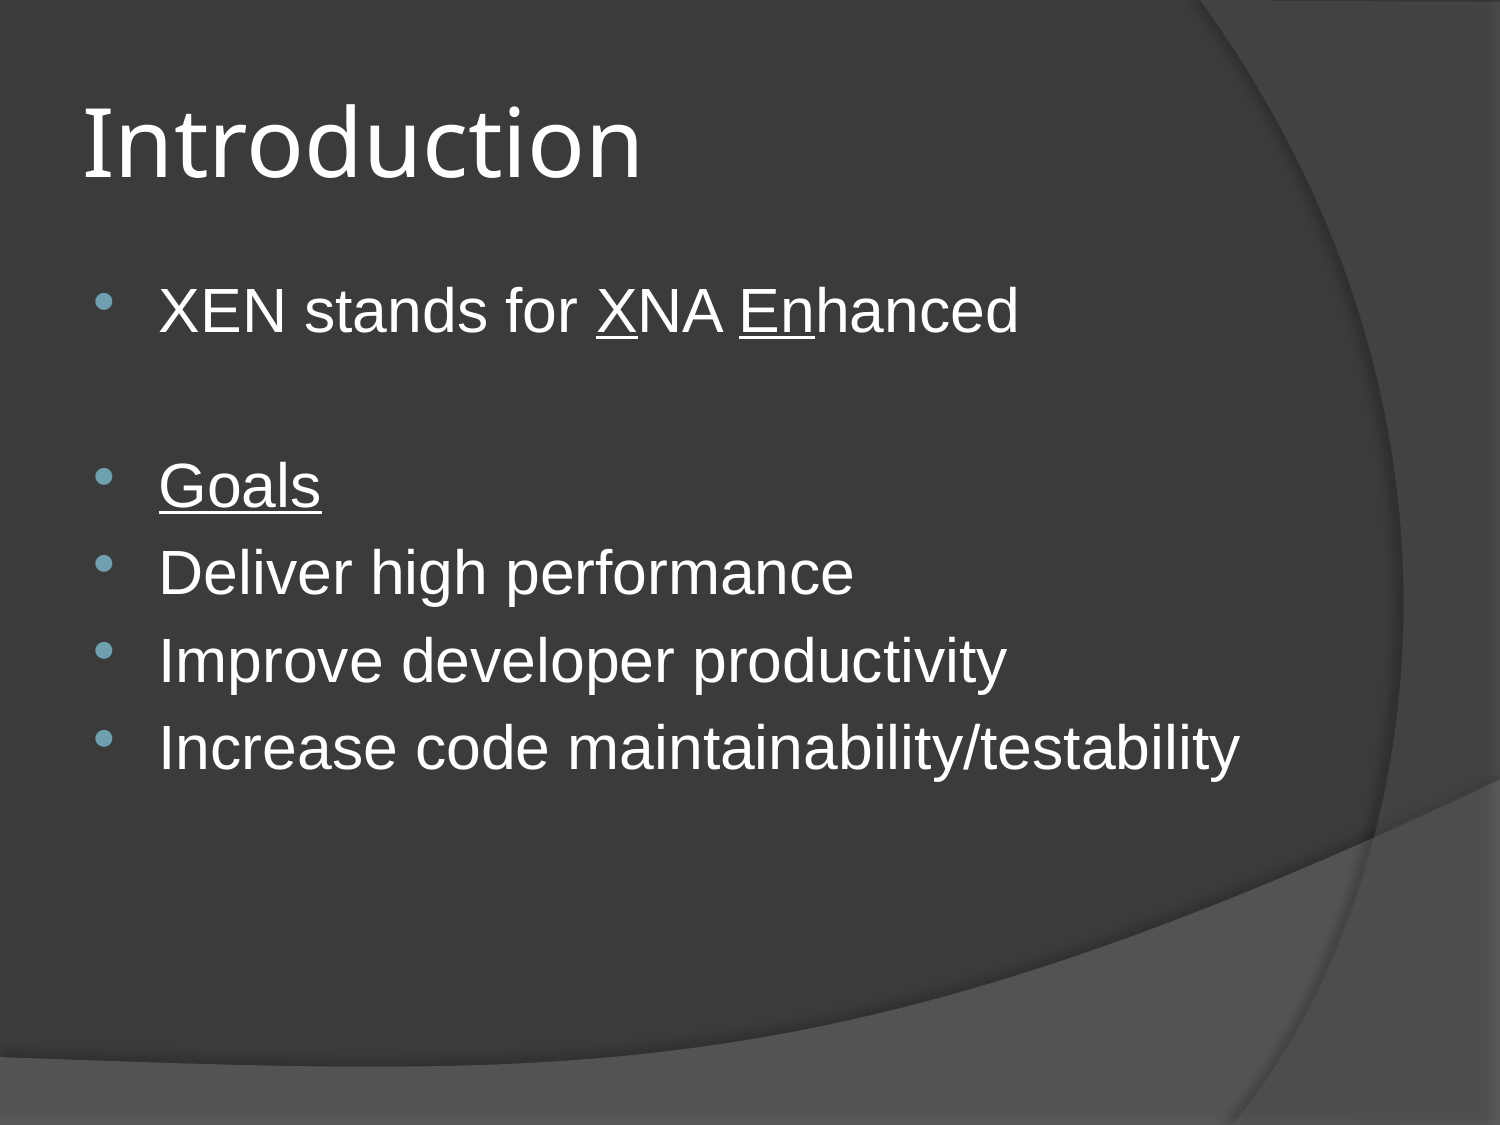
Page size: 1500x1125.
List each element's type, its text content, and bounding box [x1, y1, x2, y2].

title Introduction [75, 45, 1300, 233]
list XEN stands for XNA Enhanced Goals Deliver high performance Improve developer productivity Increase code maintainability/testability [75, 262, 1300, 1005]
